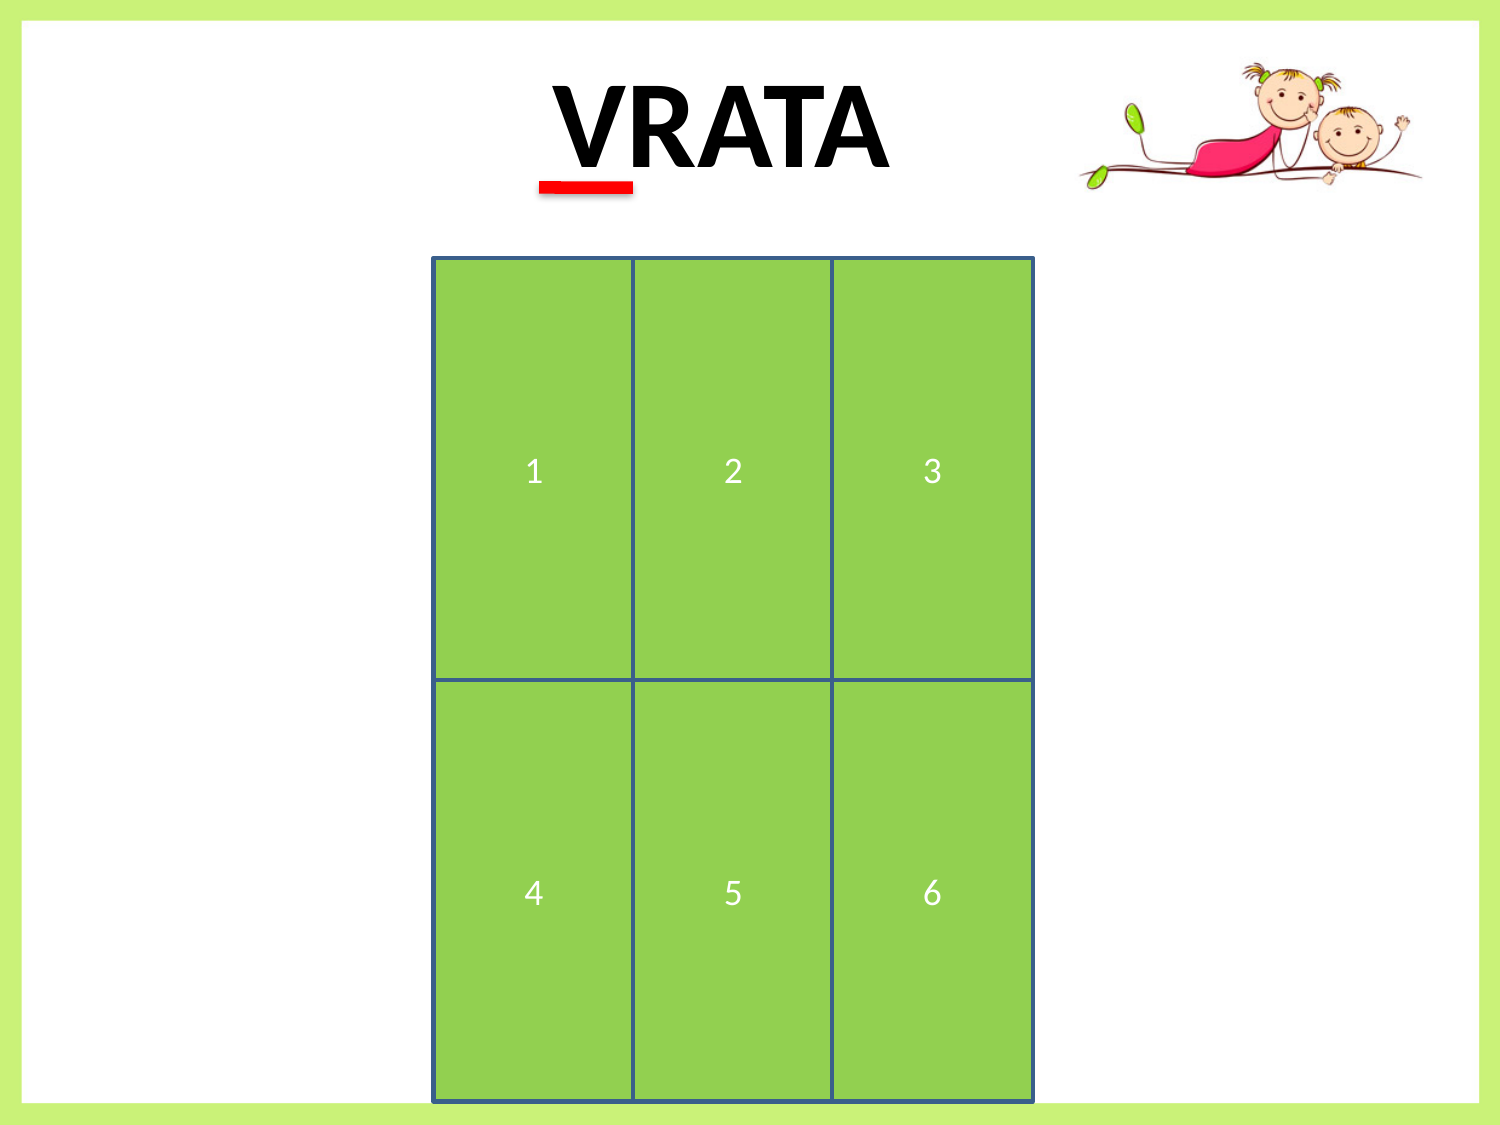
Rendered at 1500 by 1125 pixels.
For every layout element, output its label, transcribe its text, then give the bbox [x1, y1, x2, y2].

title VRATA [46, 23, 1397, 211]
text_box 4 [431, 1098, 631, 1104]
text_box 6 [830, 1098, 1035, 1104]
picture [0, 0, 1500, 1125]
text_box 5 [631, 1098, 830, 1104]
